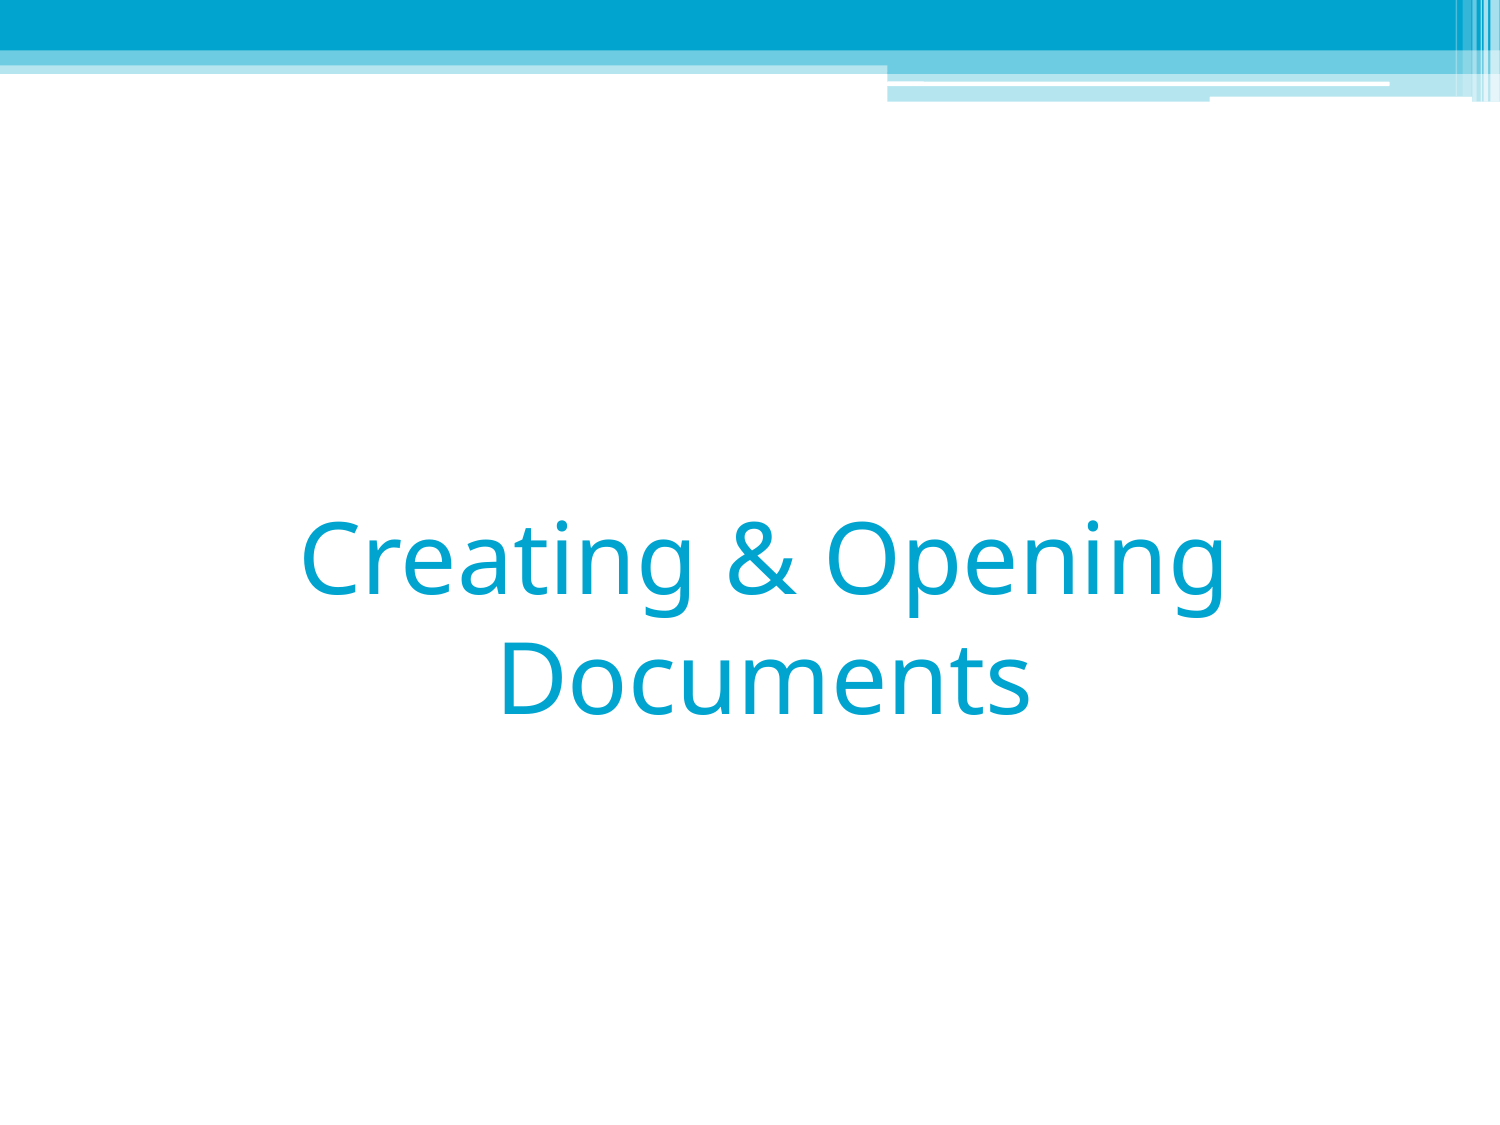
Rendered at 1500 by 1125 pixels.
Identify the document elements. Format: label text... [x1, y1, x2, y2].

list Creating & Opening Documents [112, 487, 1413, 736]
